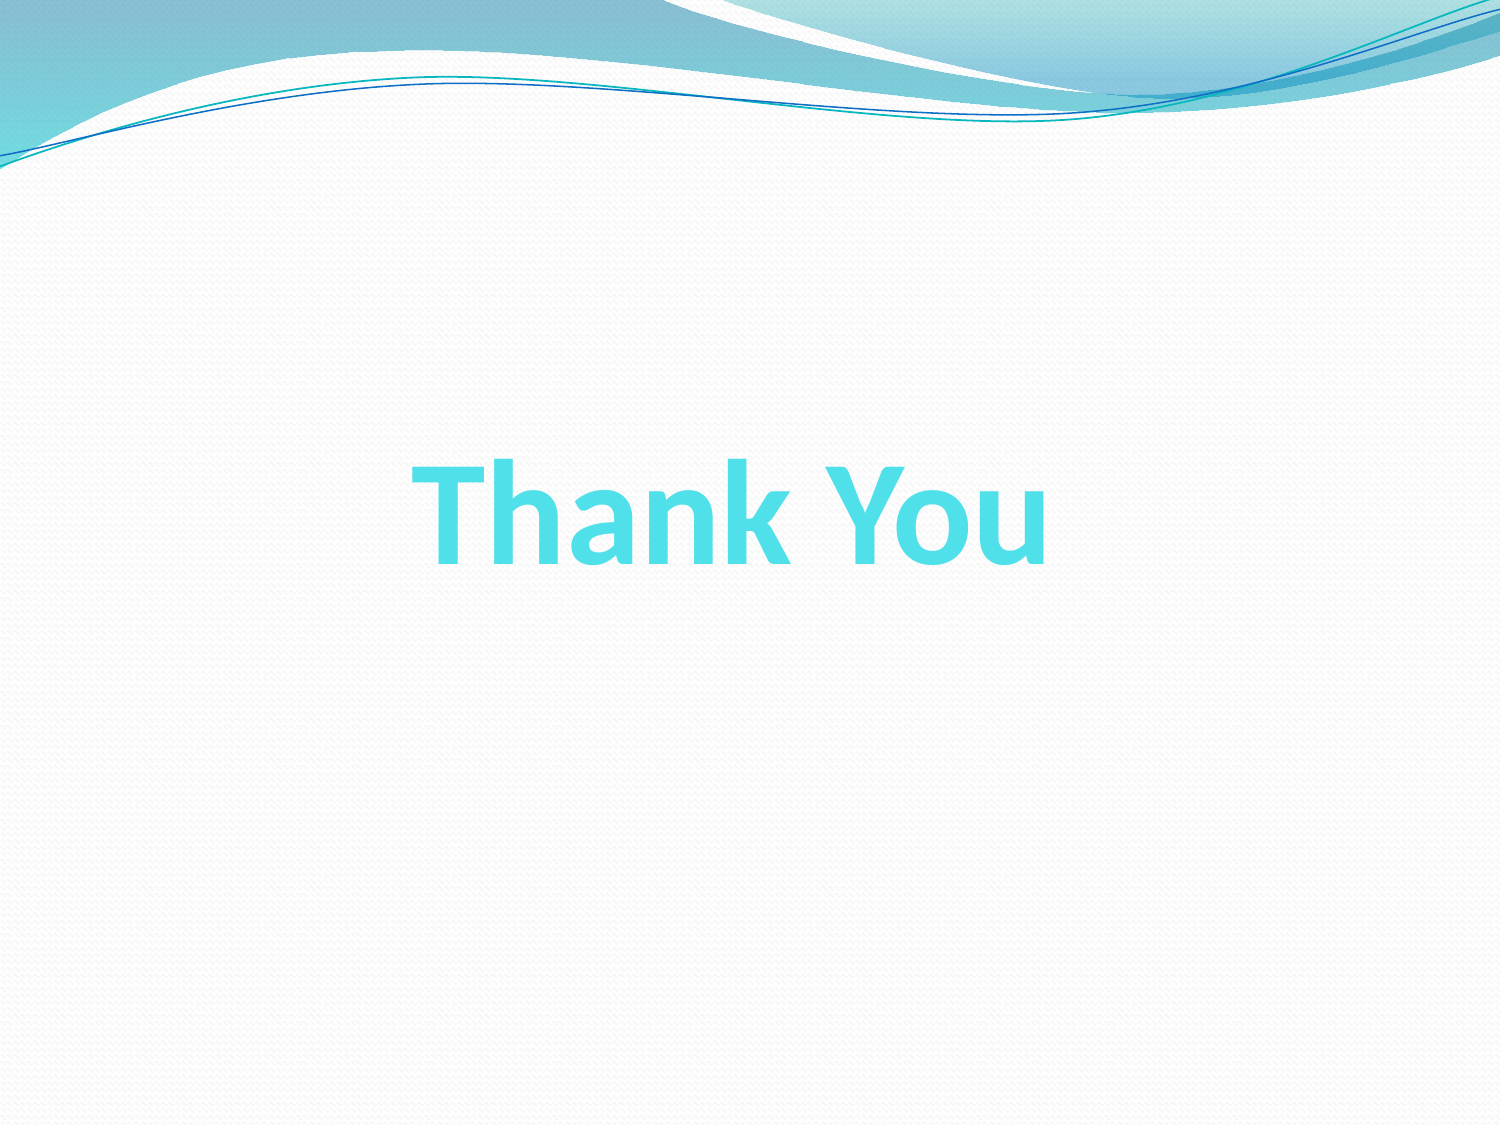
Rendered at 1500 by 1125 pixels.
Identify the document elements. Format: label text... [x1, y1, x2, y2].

list Thank You [75, 212, 1425, 933]
